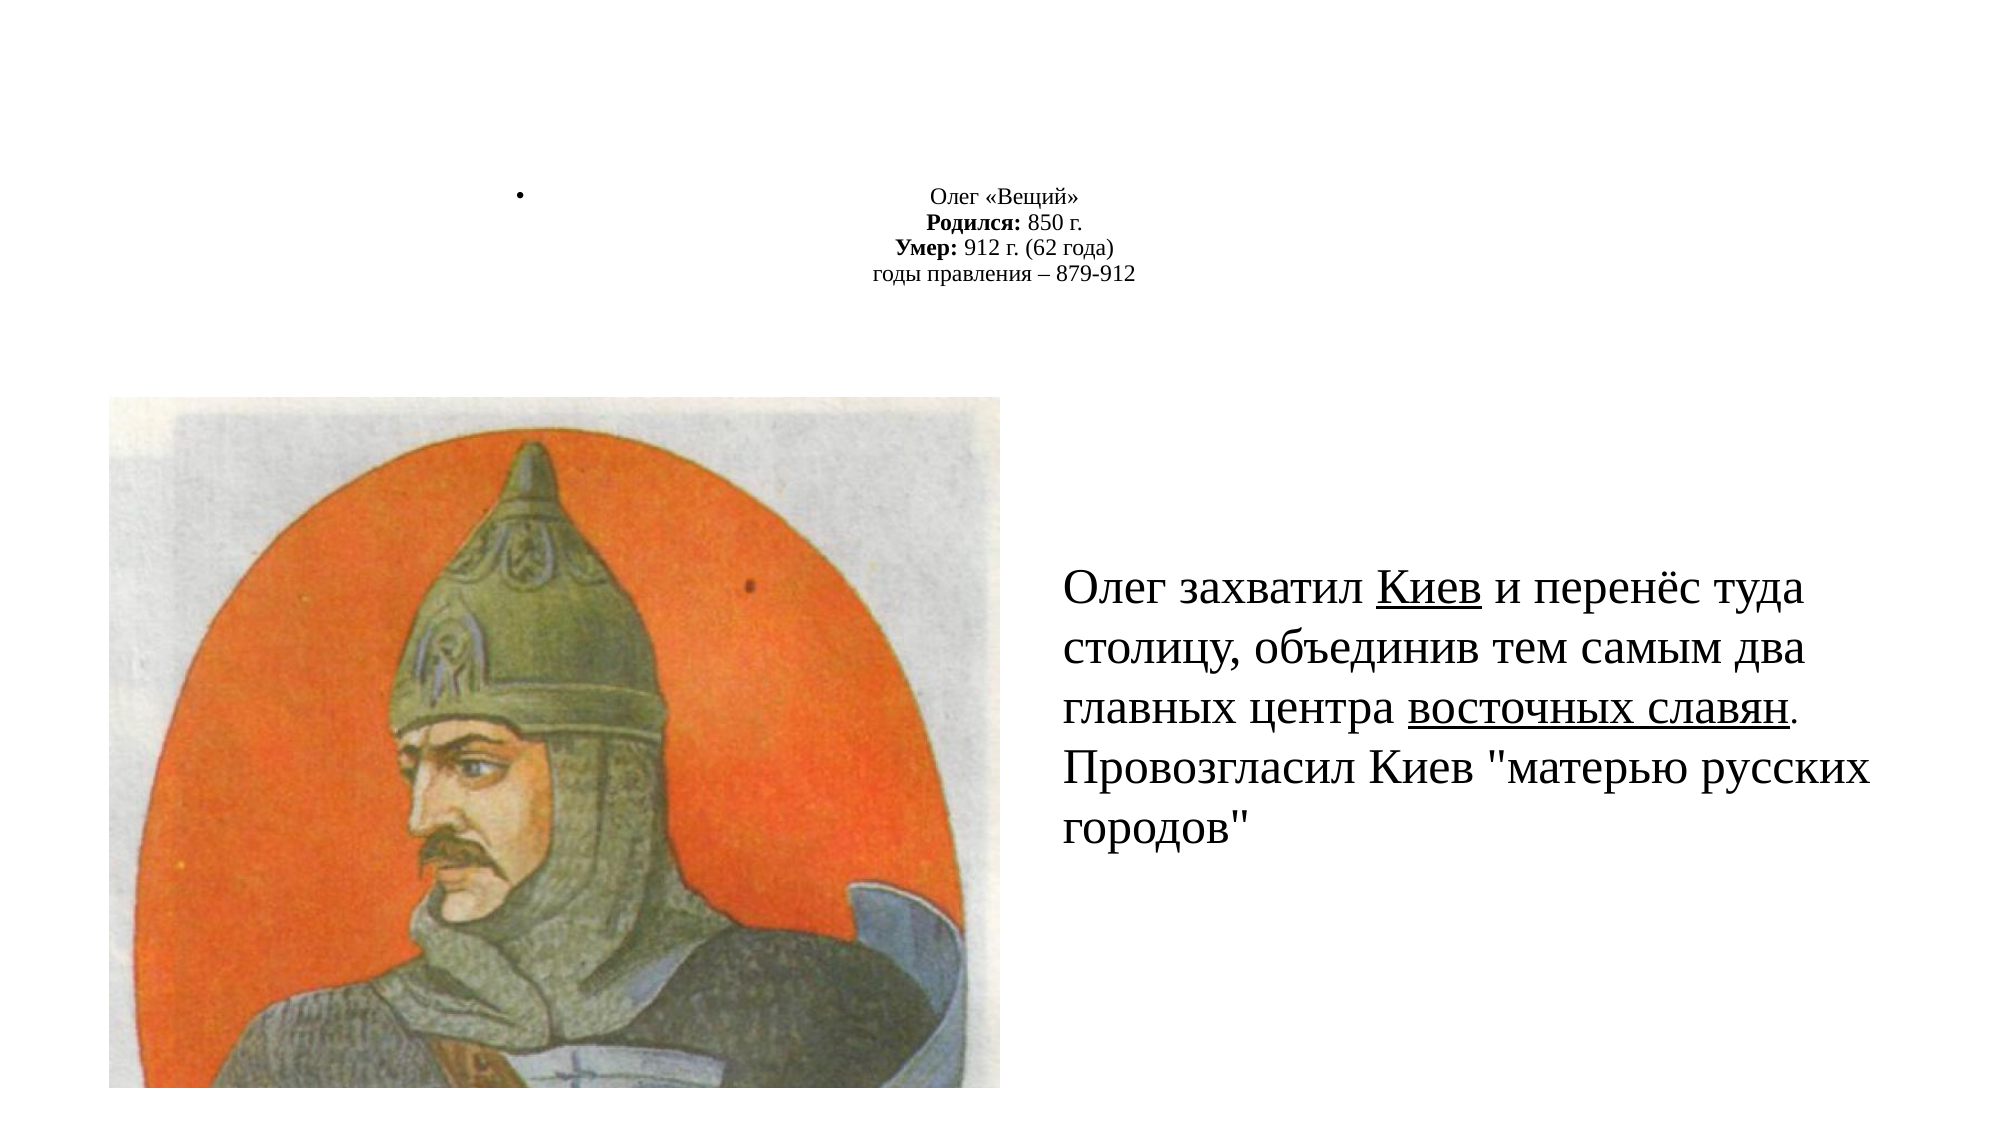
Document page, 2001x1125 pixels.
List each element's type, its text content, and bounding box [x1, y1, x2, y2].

text_box Олег захватил Киев и перенёс туда столицу, объединив тем самым два главных центра восточных славян. Провозгласил Киев "матерью русских городов" [1048, 546, 1969, 861]
title Олег «Вещий» Родился: 850 г. Умер: 912 г. (62 года) годы правления – 879-912 [368, 176, 1632, 323]
picture [109, 397, 1001, 1088]
